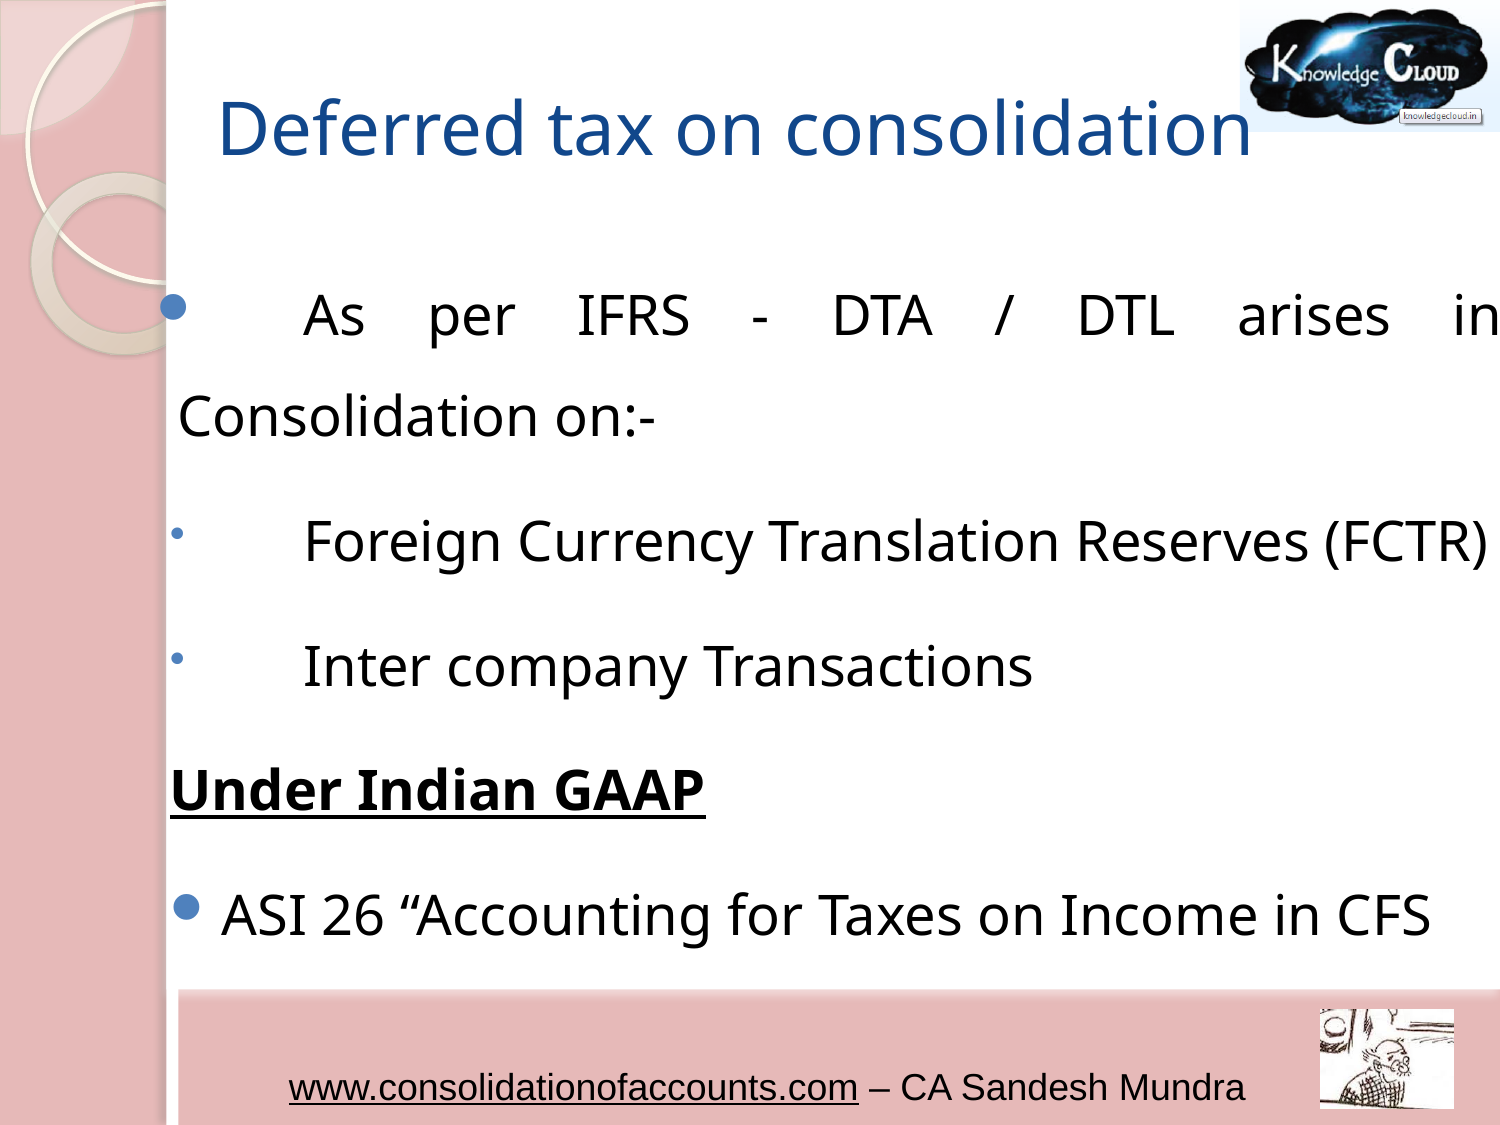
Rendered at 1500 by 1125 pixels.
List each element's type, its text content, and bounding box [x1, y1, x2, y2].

picture [1320, 1009, 1454, 1109]
picture [1239, 0, 1500, 73]
title Deferred tax on consolidation [202, 73, 1500, 178]
list As per IFRS - DTA / DTL arises in Consolidation on:- Foreign Currency Translation Reserves (FCTR) Inter company Transactions Under Indian GAAP ASI 26 “Accounting for Taxes on Income in CFS [111, 238, 1500, 993]
